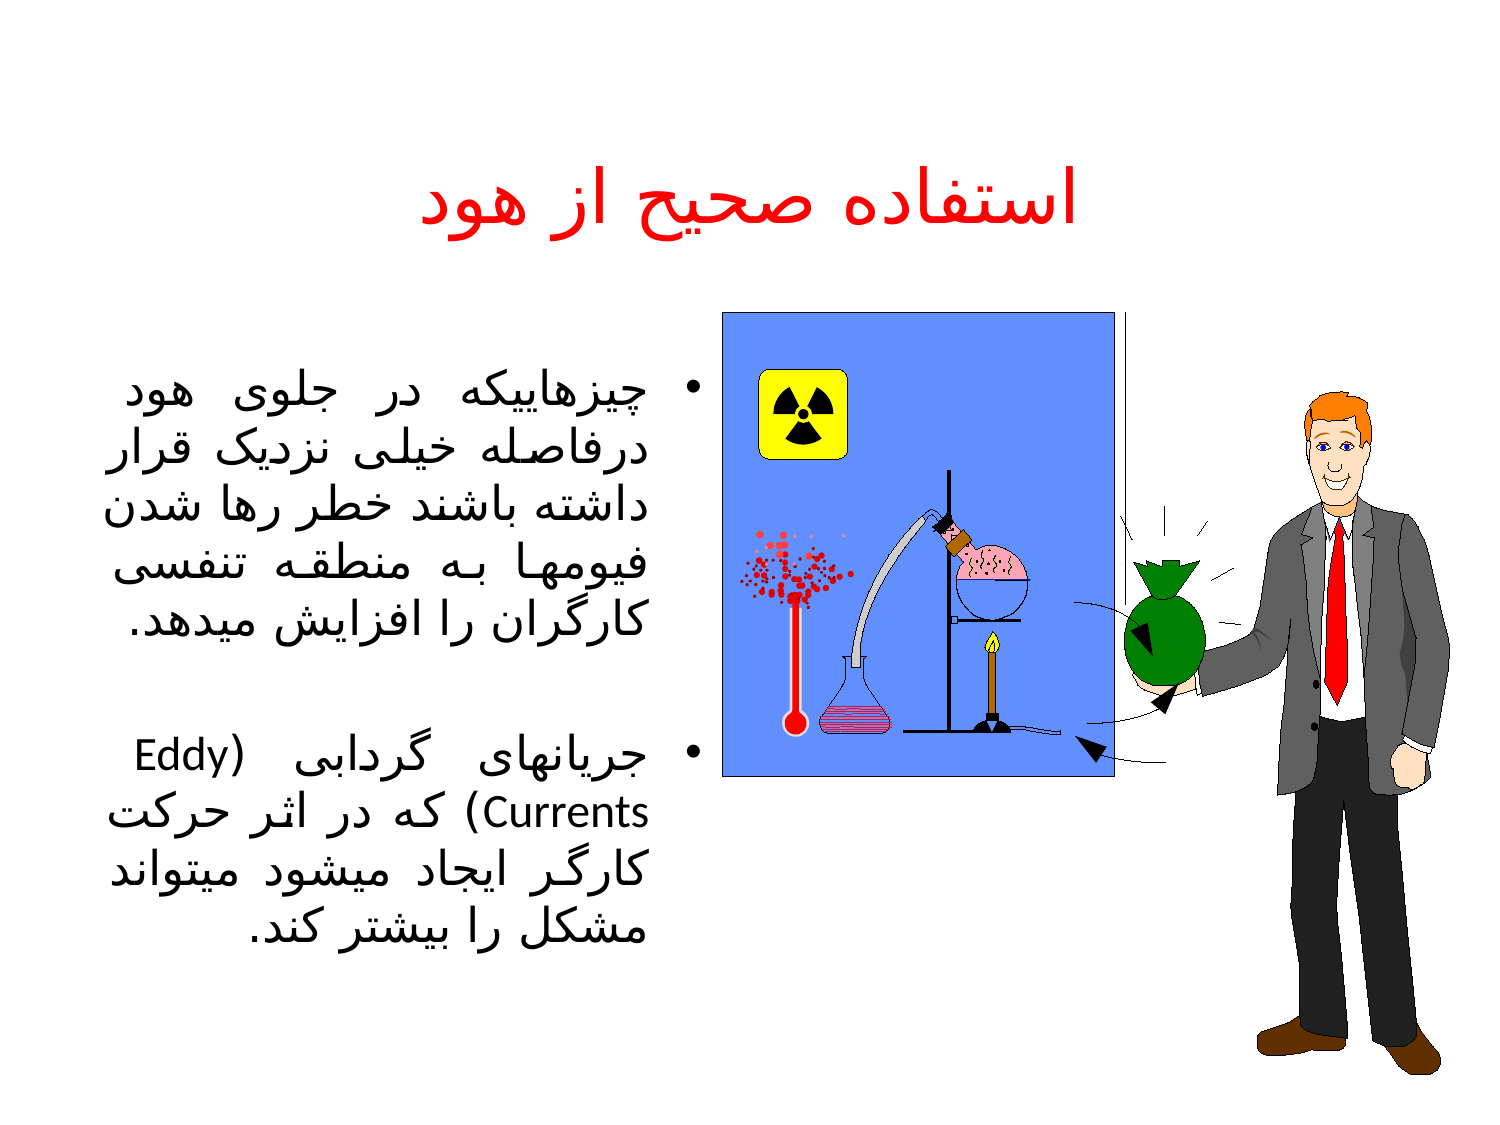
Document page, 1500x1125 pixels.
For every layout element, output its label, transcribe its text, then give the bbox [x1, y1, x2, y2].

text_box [62, 312, 1451, 1076]
title استفاده صحیح از هود [112, 99, 1388, 288]
